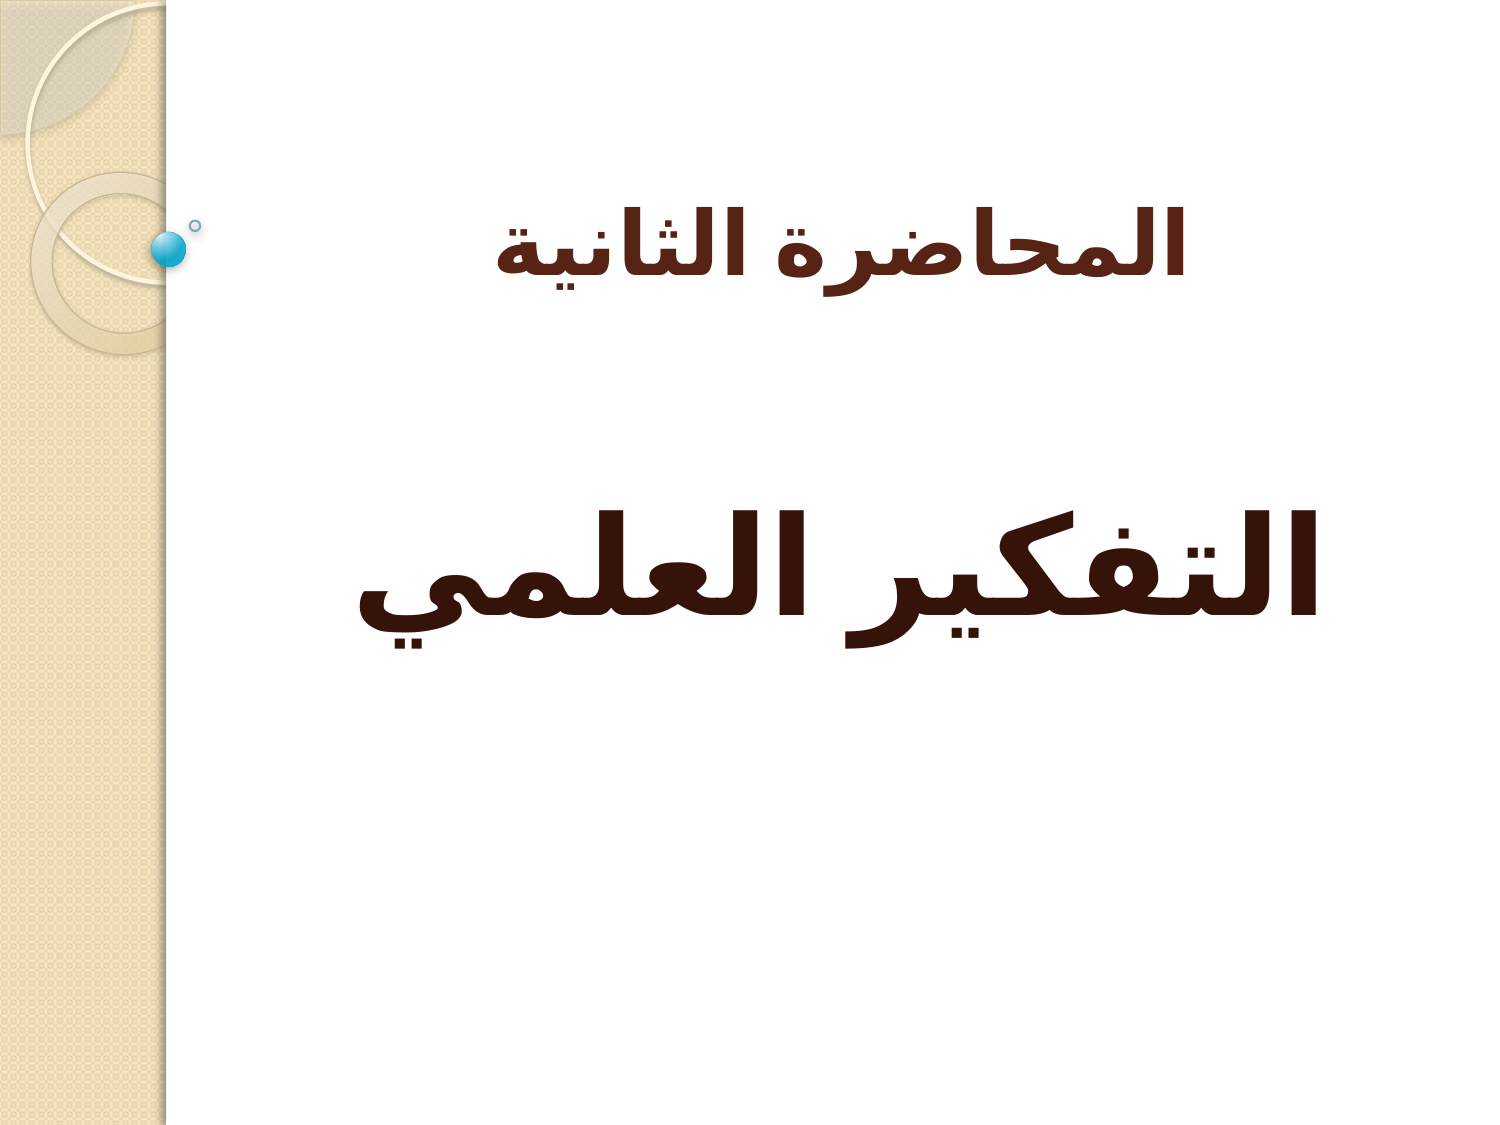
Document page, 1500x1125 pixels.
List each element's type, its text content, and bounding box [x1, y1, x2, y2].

title المحاضرة الثانية [234, 59, 1450, 301]
subtitle التفكير العلمي [234, 303, 1450, 657]
